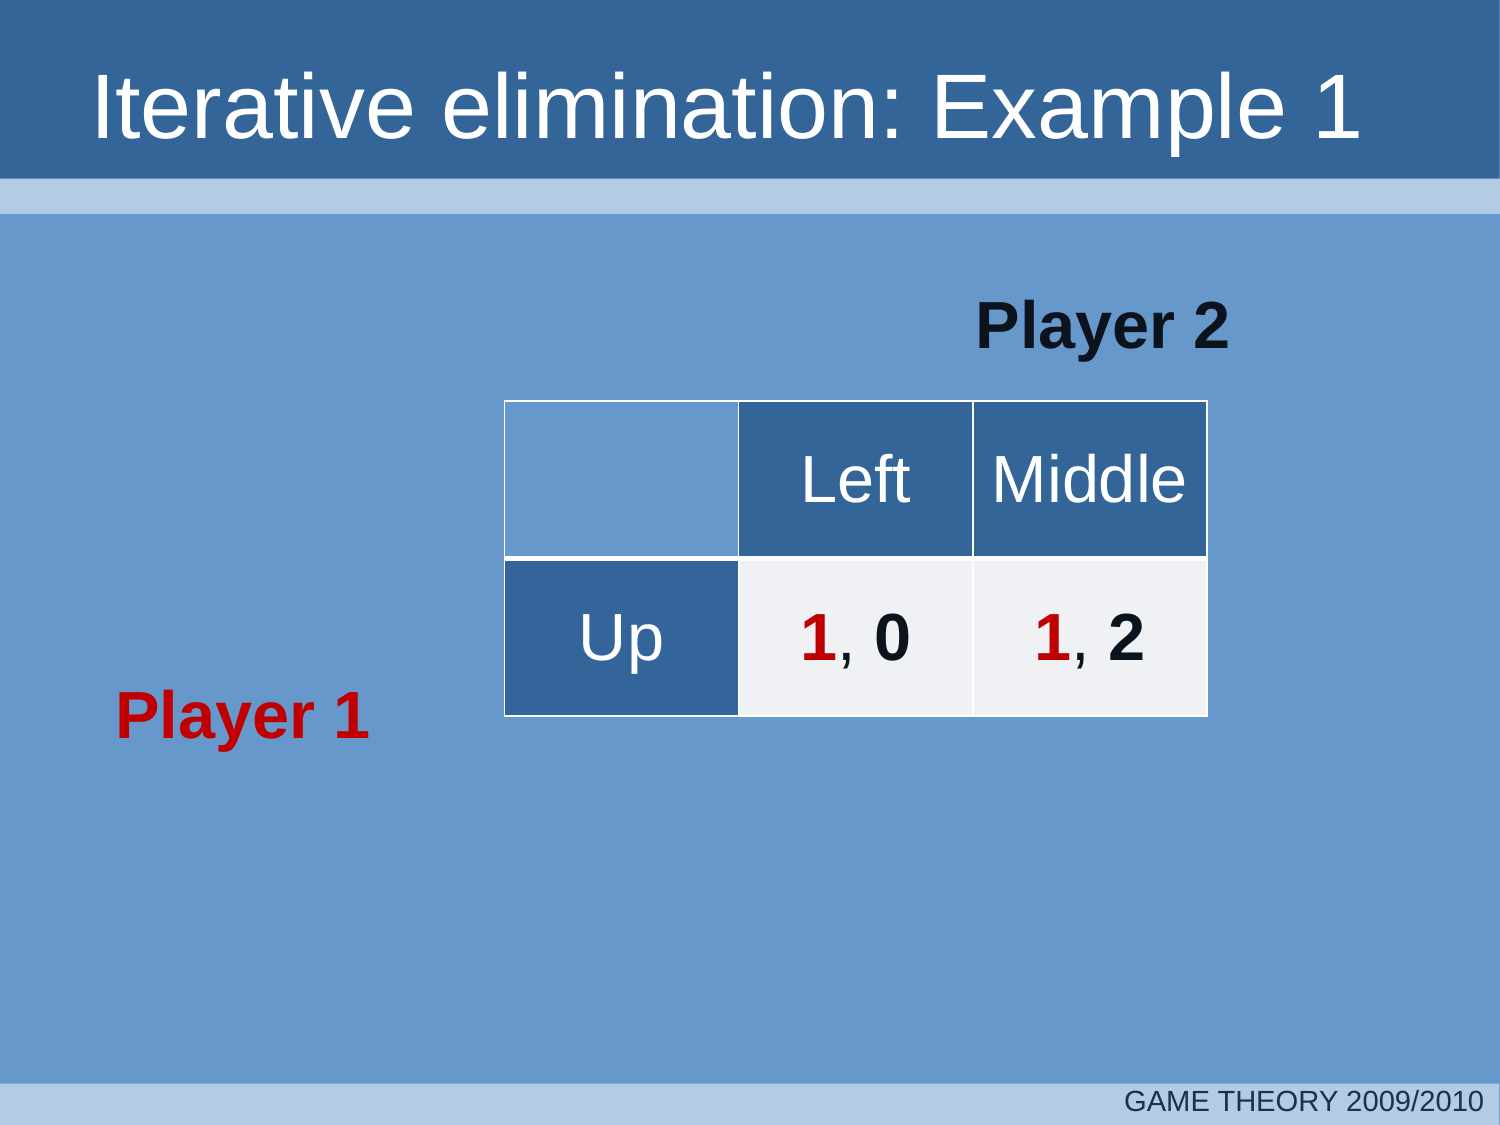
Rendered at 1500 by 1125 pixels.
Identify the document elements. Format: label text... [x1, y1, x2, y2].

table_header Left [739, 402, 972, 556]
table_header Middle [974, 402, 1206, 556]
text_box Player 1 [0, 664, 487, 759]
table_header [505, 402, 738, 556]
table_cell Up [505, 561, 738, 715]
title Iterative elimination: Example 1 [74, 42, 1436, 162]
text_box GAME THEORY 2009/2010 [1109, 1075, 1500, 1125]
table_cell 1, 2 [974, 561, 1206, 715]
text_box Player 2 [761, 274, 1445, 370]
table_cell 1, 0 [739, 561, 972, 715]
